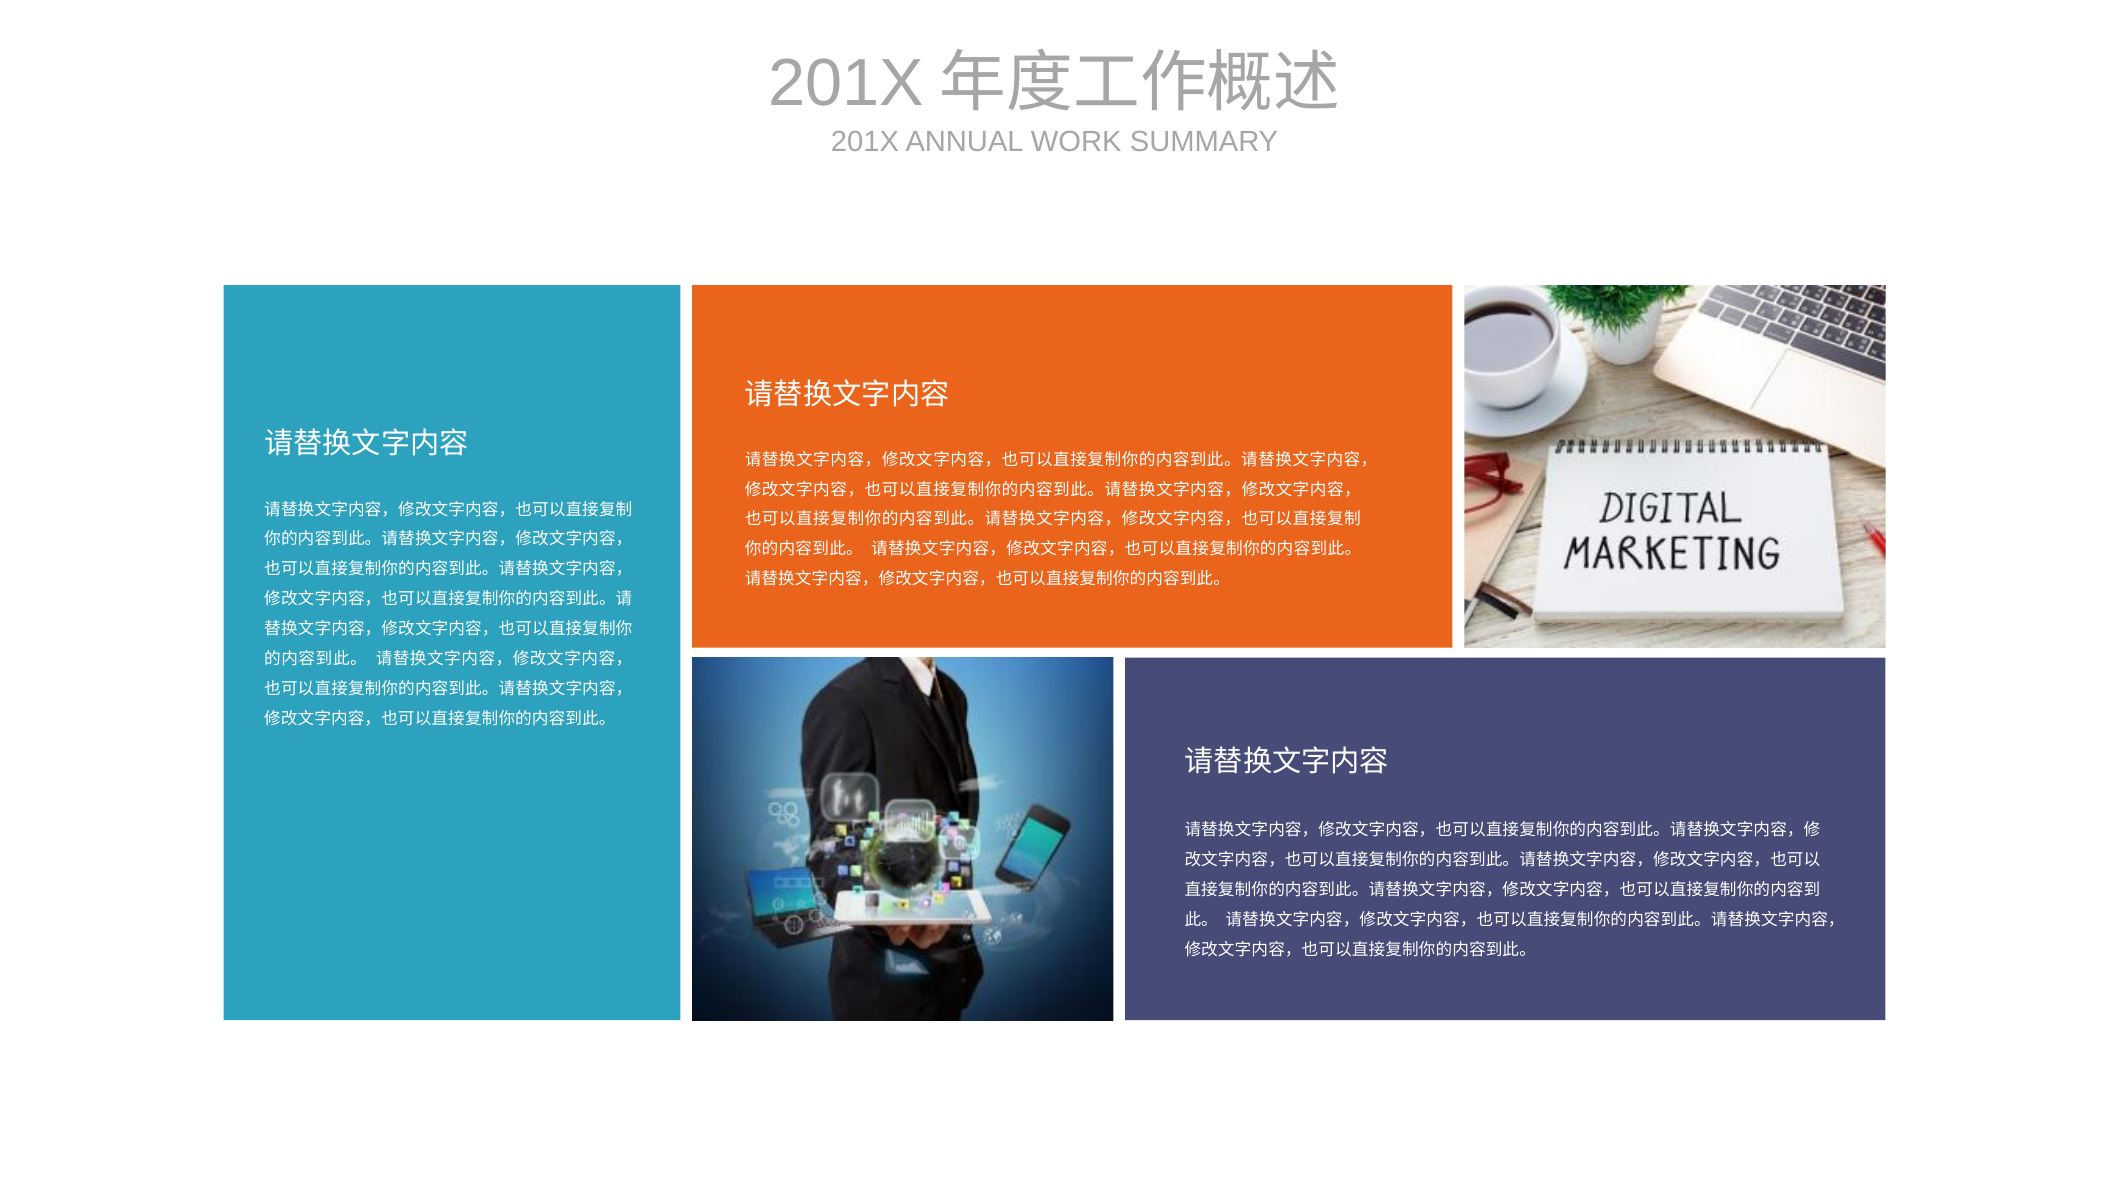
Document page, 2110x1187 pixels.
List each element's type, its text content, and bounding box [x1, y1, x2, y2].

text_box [1125, 657, 1886, 1021]
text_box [692, 285, 1453, 648]
text_box [691, 657, 1114, 1021]
text_box 201X ANNUAL WORK SUMMARY [824, 122, 1285, 158]
text_box [1463, 284, 1887, 649]
text_box 201X年度工作概述 [730, 38, 1379, 119]
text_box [223, 285, 681, 1021]
